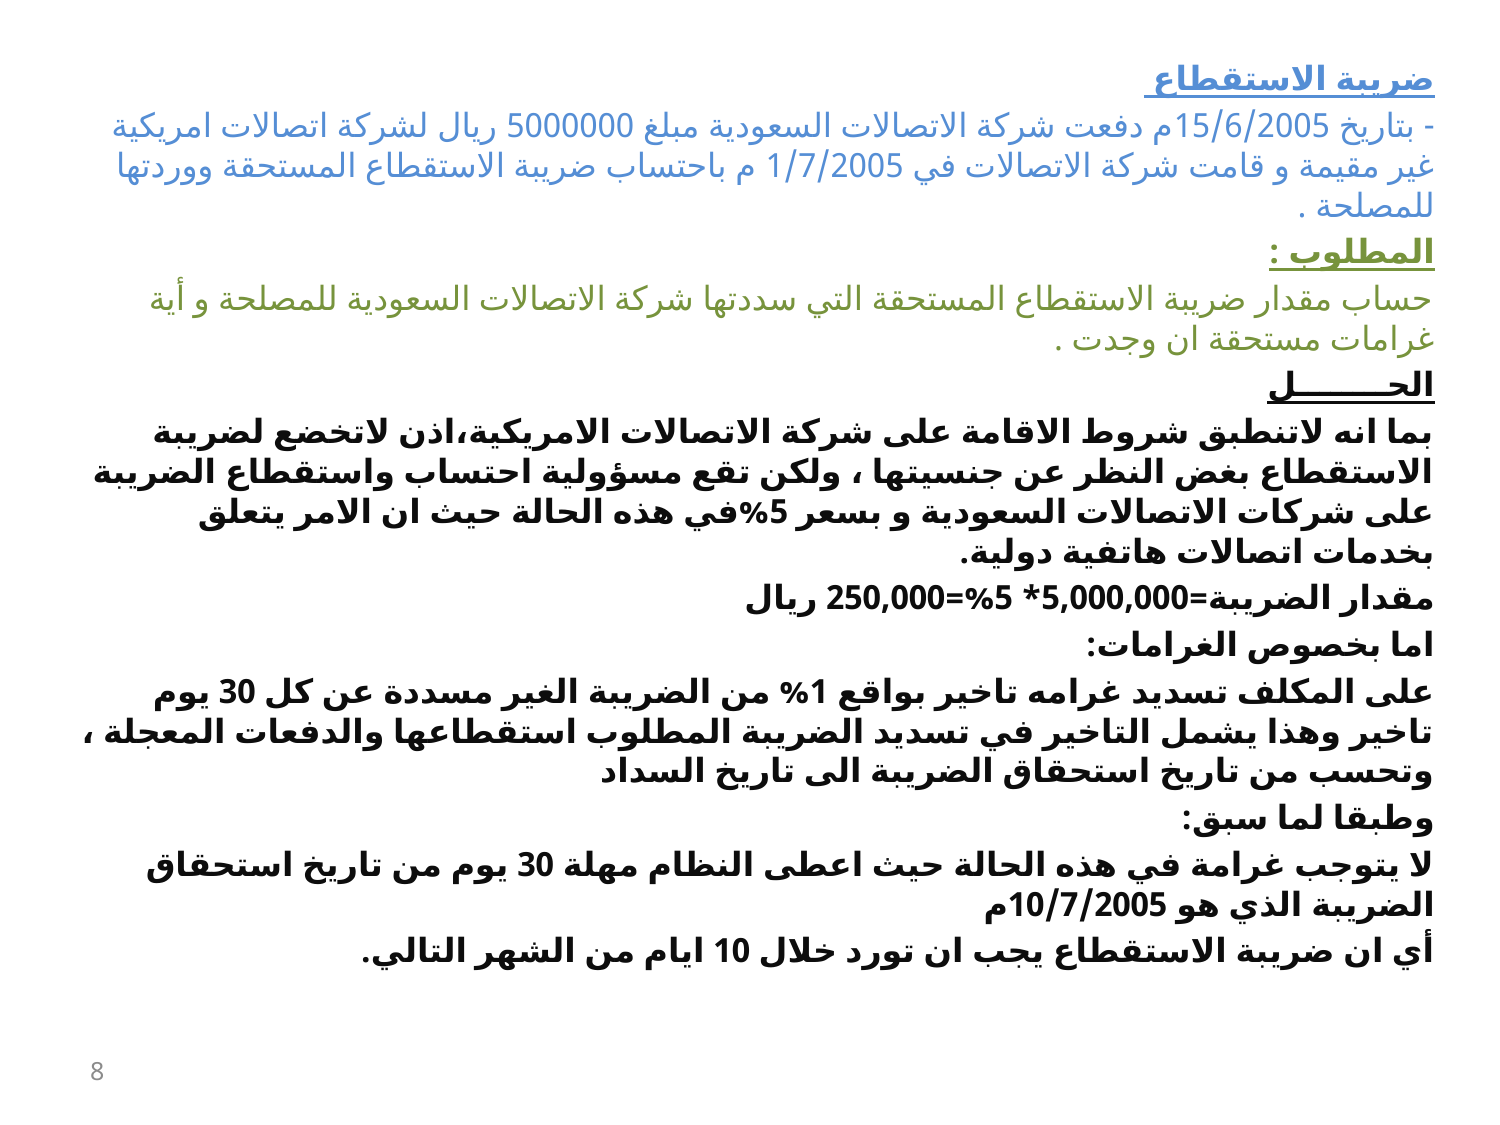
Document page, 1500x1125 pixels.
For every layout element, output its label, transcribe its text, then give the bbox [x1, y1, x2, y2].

slide_number 8 [75, 1042, 425, 1103]
subtitle ضريبة الاستقطاع - بتاريخ 15/6/2005م دفعت شركة الاتصالات السعودية مبلغ 5000000 ريال لشركة اتصالات امريكية غير مقيمة و قامت شركة الاتصالات في 1/7/2005 م باحتساب ضريبة الاستقطاع المستحقة ووردتها للمصلحة . المطلوب : حساب مقدار ضريبة الاستقطاع المستحقة التي سددتها شركة الاتصالات السعودية للمصلحة و أية غرامات مستحقة ان وجدت . الحــــــــل بما انه لاتنطبق شروط الاقامة على شركة الاتصالات الامريكية،اذن لاتخضع لضريبة الاستقطاع بغض النظر عن جنسيتها ، ولكن تقع مسؤولية احتساب واستقطاع الضريبة على شركات الاتصالات السعودية و بسعر 5%في هذه الحالة حيث ان الامر يتعلق بخدمات اتصالات هاتفية دولية. مقدار الضريبة=5,000,000* 5%=250,000 ريال اما بخصوص الغرامات: على المكلف تسديد غرامه تاخير بواقع 1% من الضريبة الغير مسددة عن كل 30 يوم تاخير وهذا يشمل التاخير في تسديد الضريبة المطلوب استقطاعها والدفعات المعجلة ، وتحسب من تاريخ استحقاق الضريبة الى تاريخ السداد وطبقا لما سبق: لا يتوجب غرامة في هذه الحالة حيث اعطى النظام مهلة 30 يوم من تاريخ استحقاق الضريبة الذي هو 10/7/2005م أي ان ضريبة الاستقطاع يجب ان تورد خلال 10 ايام من الشهر التالي. [62, 50, 1450, 1088]
